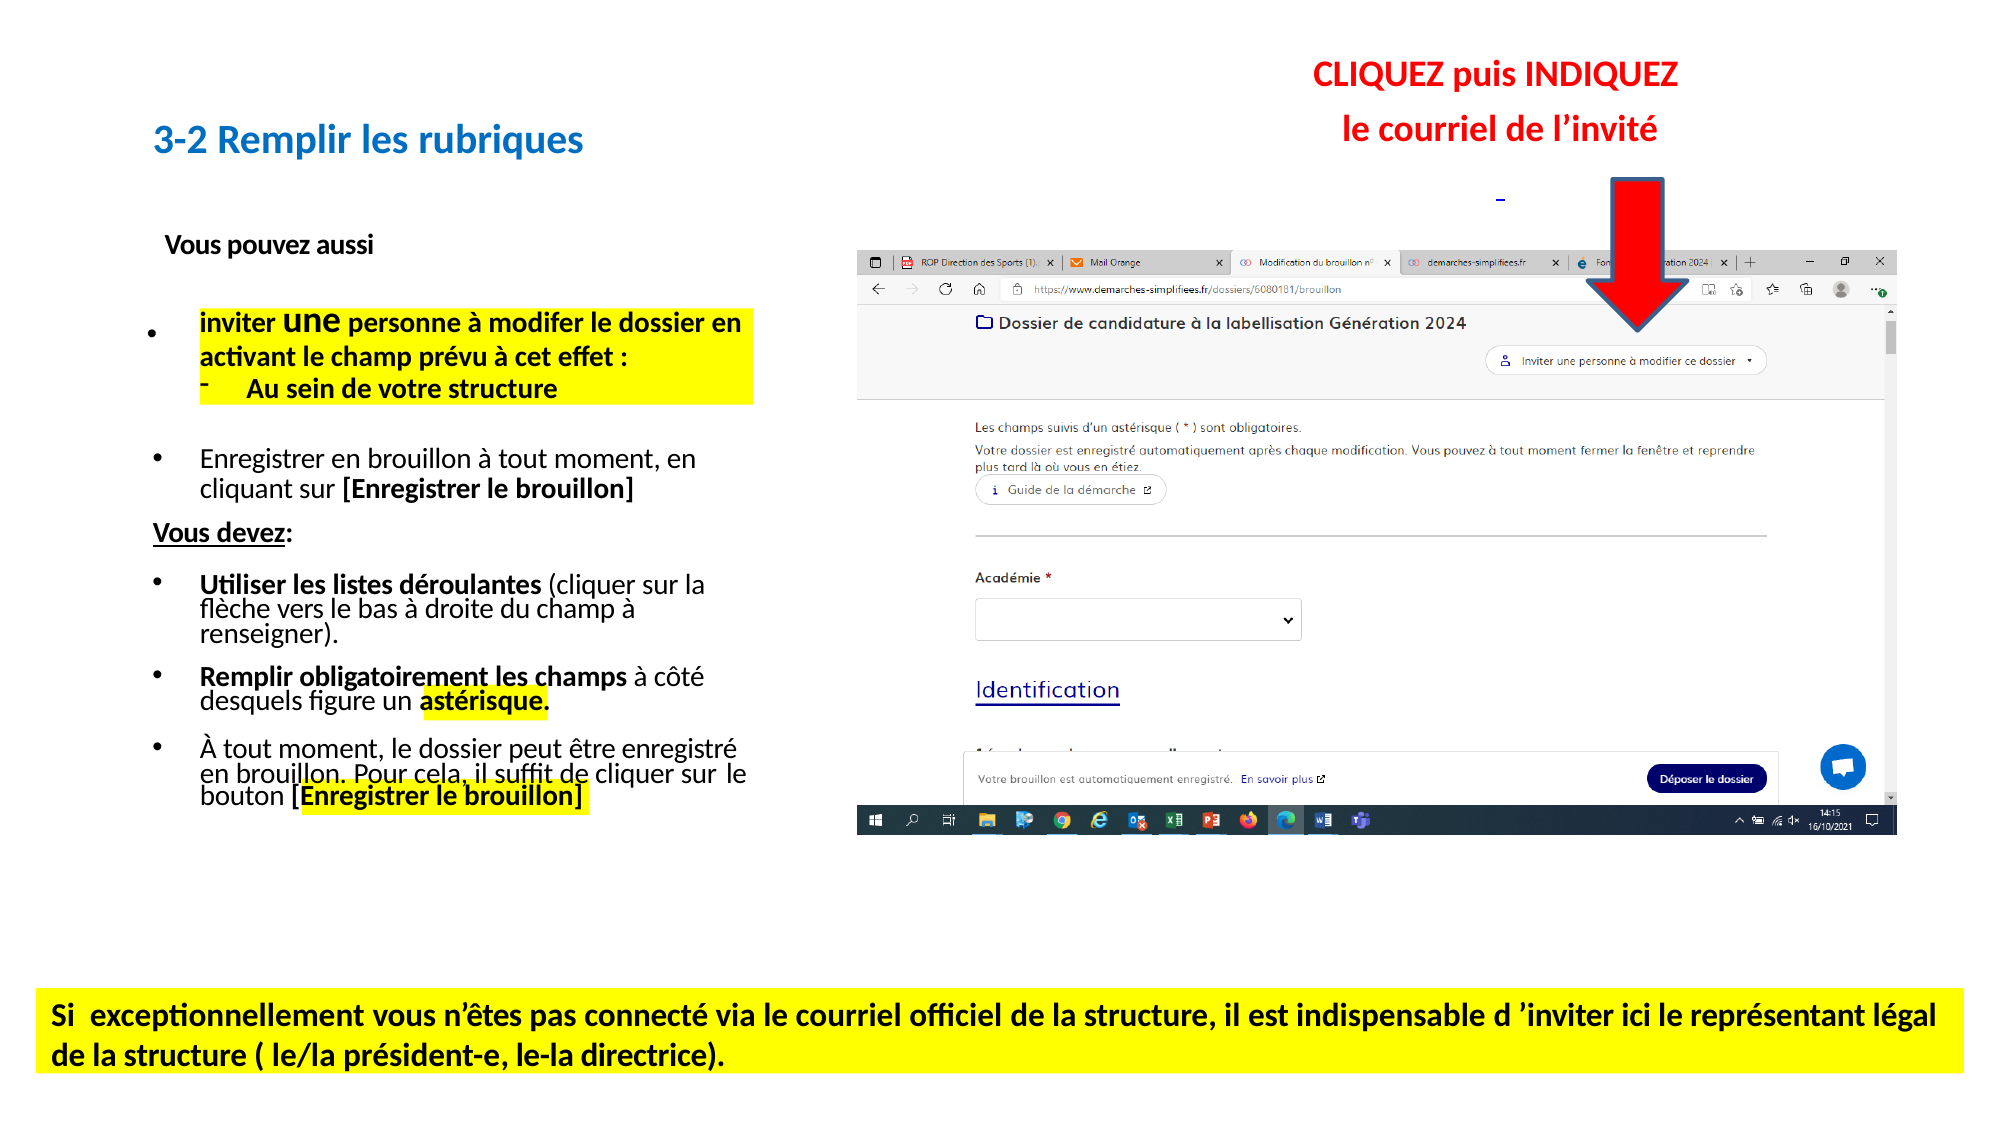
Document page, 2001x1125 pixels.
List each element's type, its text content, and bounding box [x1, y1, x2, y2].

text_box [302, 789, 590, 815]
text_box [423, 717, 547, 721]
picture [857, 250, 1897, 835]
text_box desquels figure un astérisque. [197, 679, 554, 717]
text_box [1610, 177, 1665, 248]
text_box bouton [Enregistrer le brouillon] [197, 774, 587, 811]
text_box inviter une personne à modifer le dossier en activant le champ prévu à cet effet : Au sein de votre structure [199, 308, 754, 405]
text_box À tout moment, le dossier peut être enregistré en brouillon. Pour cela, il suffit de cliquer sur le [150, 726, 754, 789]
text_box • [144, 312, 160, 350]
text_box Si exceptionnellement vous n’êtes pas connecté via le courriel officiel de la structure, il est indispensable d ’inviter ici le représentant légal de la structure ( le/la président-e, le-la directrice). [35, 988, 1964, 1074]
text_box CLIQUEZ puis INDIQUEZ le courriel de l’invité [1150, 46, 1850, 204]
text_box Vous pouvez aussi [162, 223, 486, 261]
text_box Utiliser les listes déroulantes (cliquer sur la flèche vers le bas à droite du champ à renseigner). Remplir obligatoirement les champs à côté [150, 562, 714, 692]
text_box Enregistrer en brouillon à tout moment, en cliquant sur [Enregistrer le brouillon] Vous devez: [150, 437, 706, 549]
title 3-2 Remplir les rubriques [150, 109, 586, 300]
